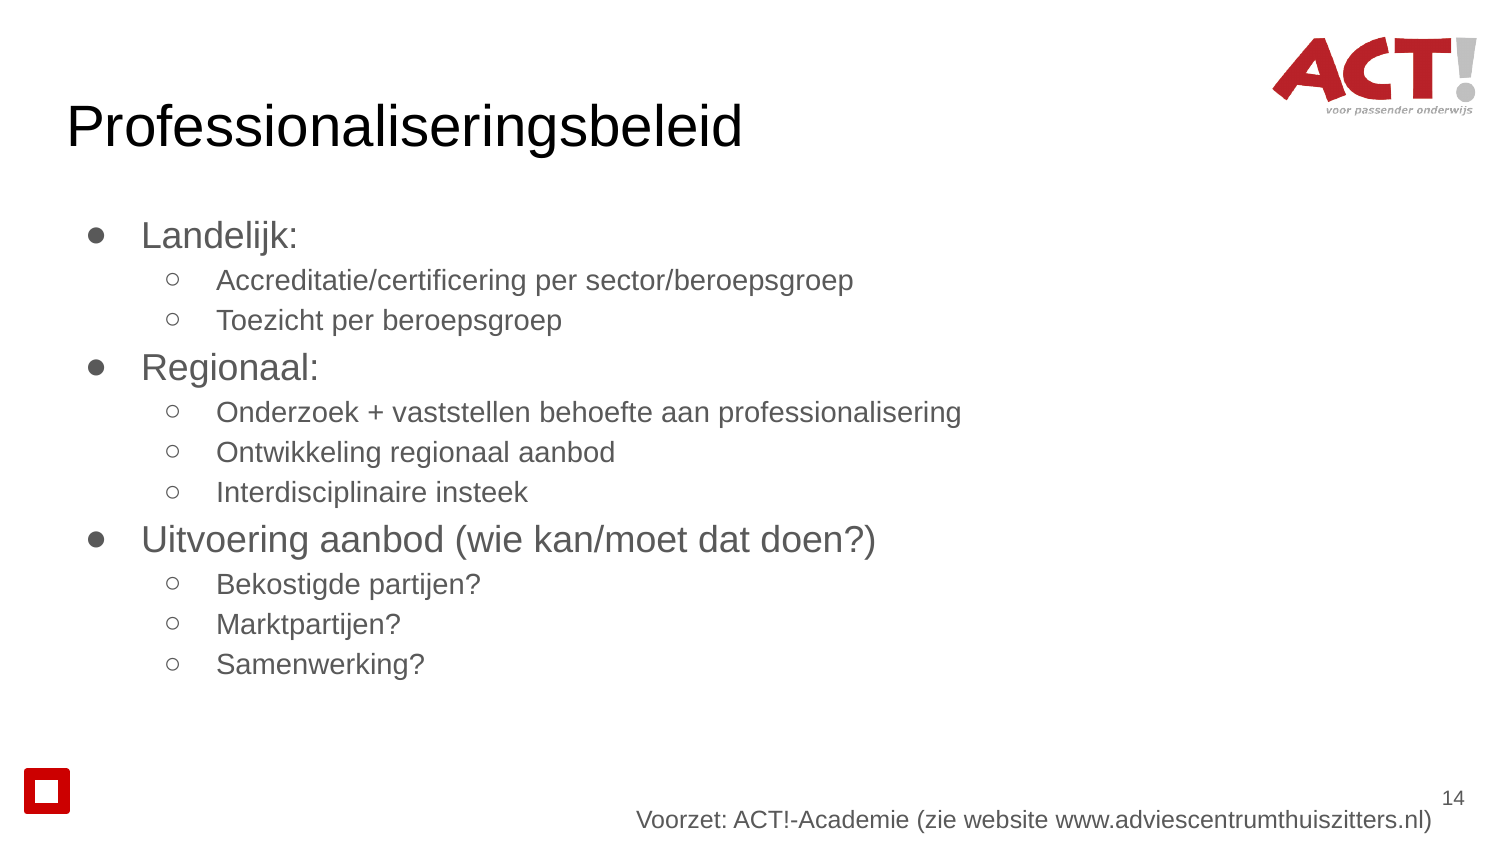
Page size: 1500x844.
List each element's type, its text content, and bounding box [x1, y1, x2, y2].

slide_number 14 [1389, 764, 1480, 830]
picture [1268, 21, 1480, 116]
title Professionaliseringsbeleid [51, 72, 1449, 167]
list Landelijk: Accreditatie/certificering per sector/beroepsgroep Toezicht per beroepsgroep Regionaal: Onderzoek + vaststellen behoefte aan professionalisering Ontwikkeling regionaal aanbod Interdisciplinaire insteek Uitvoering aanbod (wie kan/moet dat doen?) Bekostigde partijen? Marktpartijen? Samenwerking? Voorzet: ACT!-Academie (zie website www.adviescentrumthuiszitters.nl) [51, 189, 1449, 750]
